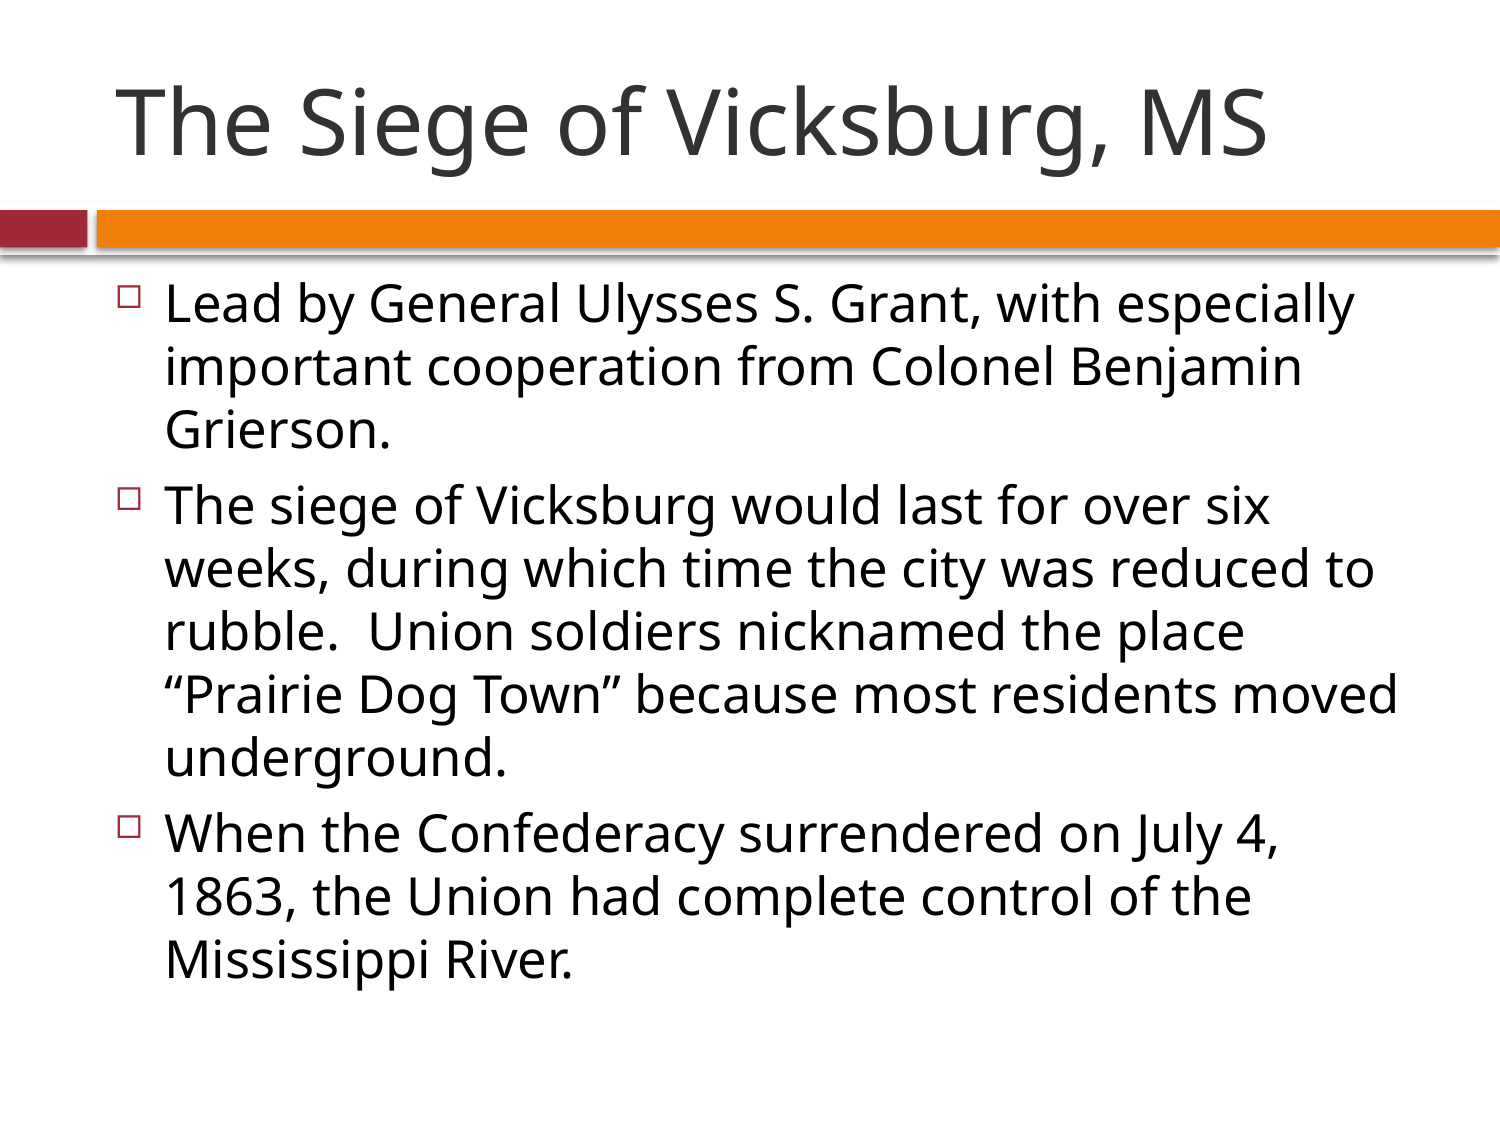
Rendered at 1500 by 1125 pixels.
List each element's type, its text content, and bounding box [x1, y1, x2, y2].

title The Siege of Vicksburg, MS [100, 37, 1438, 200]
list Lead by General Ulysses S. Grant, with especially important cooperation from Colonel Benjamin Grierson. The siege of Vicksburg would last for over six weeks, during which time the city was reduced to rubble. Union soldiers nicknamed the place “Prairie Dog Town” because most residents moved underground. When the Confederacy surrendered on July 4, 1863, the Union had complete control of the Mississippi River. [100, 262, 1438, 1000]
